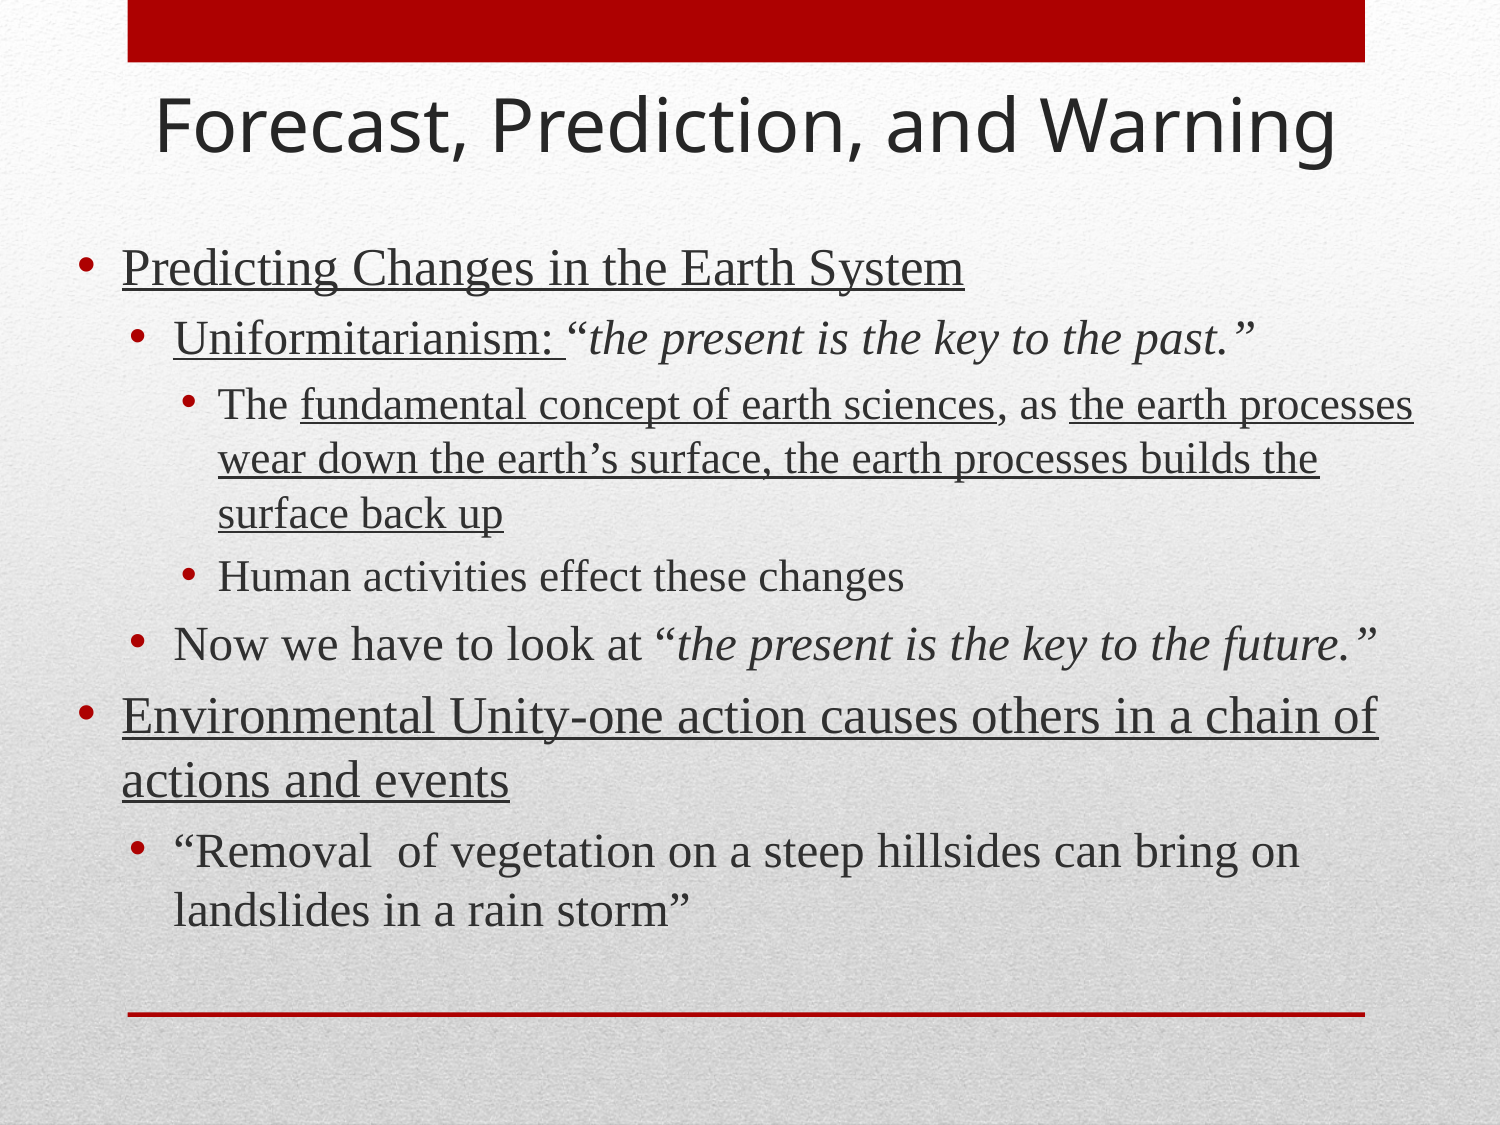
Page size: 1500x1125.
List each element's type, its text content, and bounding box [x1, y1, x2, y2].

list Predicting Changes in the Earth System Uniformitarianism: “the present is the key to the past.” The fundamental concept of earth sciences, as the earth processes wear down the earth’s surface, the earth processes builds the surface back up Human activities effect these changes Now we have to look at “the present is the key to the future.” Environmental Unity-one action causes others in a chain of actions and events “Removal of vegetation on a steep hillsides can bring on landslides in a rain storm” [62, 200, 1438, 969]
title Forecast, Prediction, and Warning [37, 0, 1475, 175]
